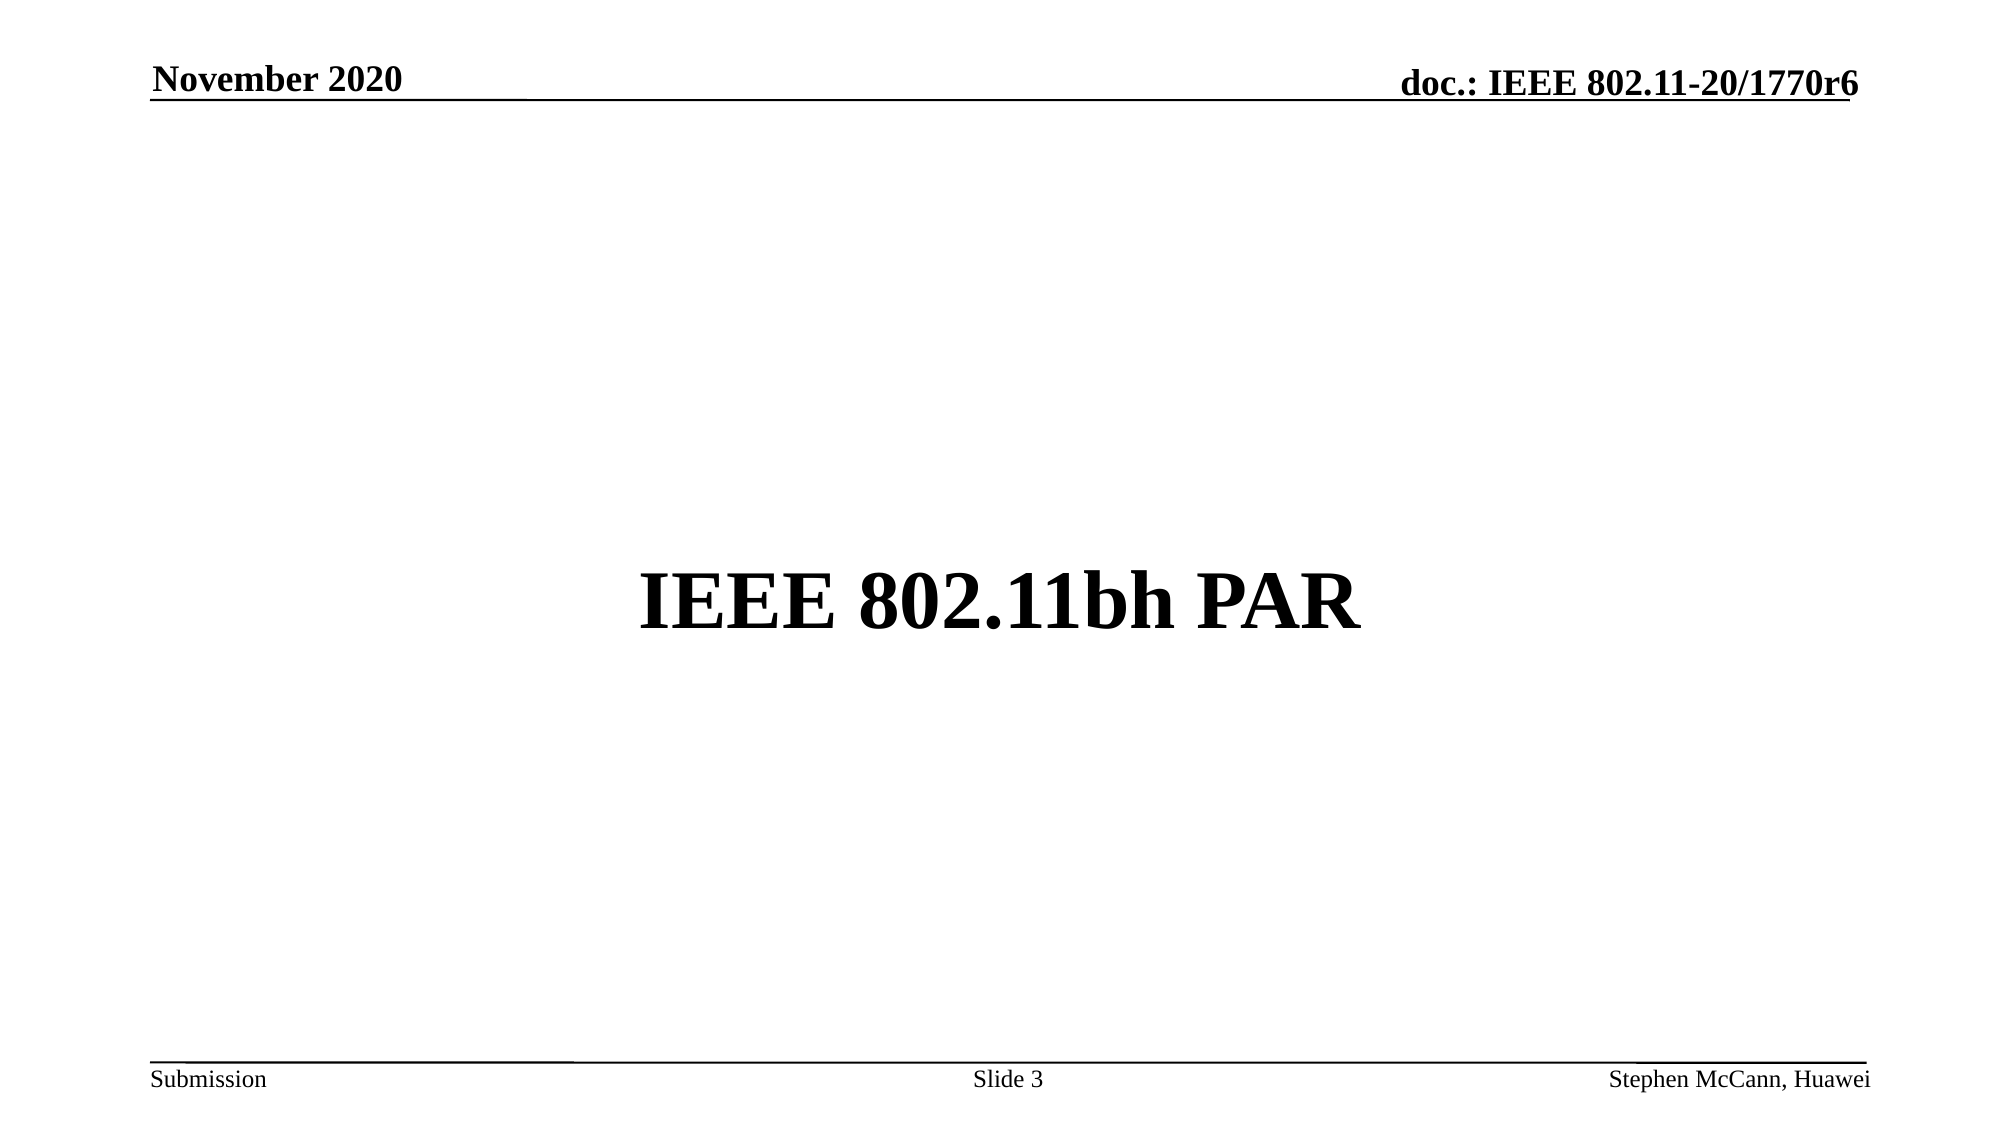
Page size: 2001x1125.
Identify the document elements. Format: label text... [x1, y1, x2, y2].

footer Stephen McCann, Huawei [1174, 1061, 1872, 1093]
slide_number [152, 54, 563, 100]
slide_number Slide 3 [950, 1061, 1067, 1123]
title IEEE 802.11bh PAR [149, 537, 1851, 762]
